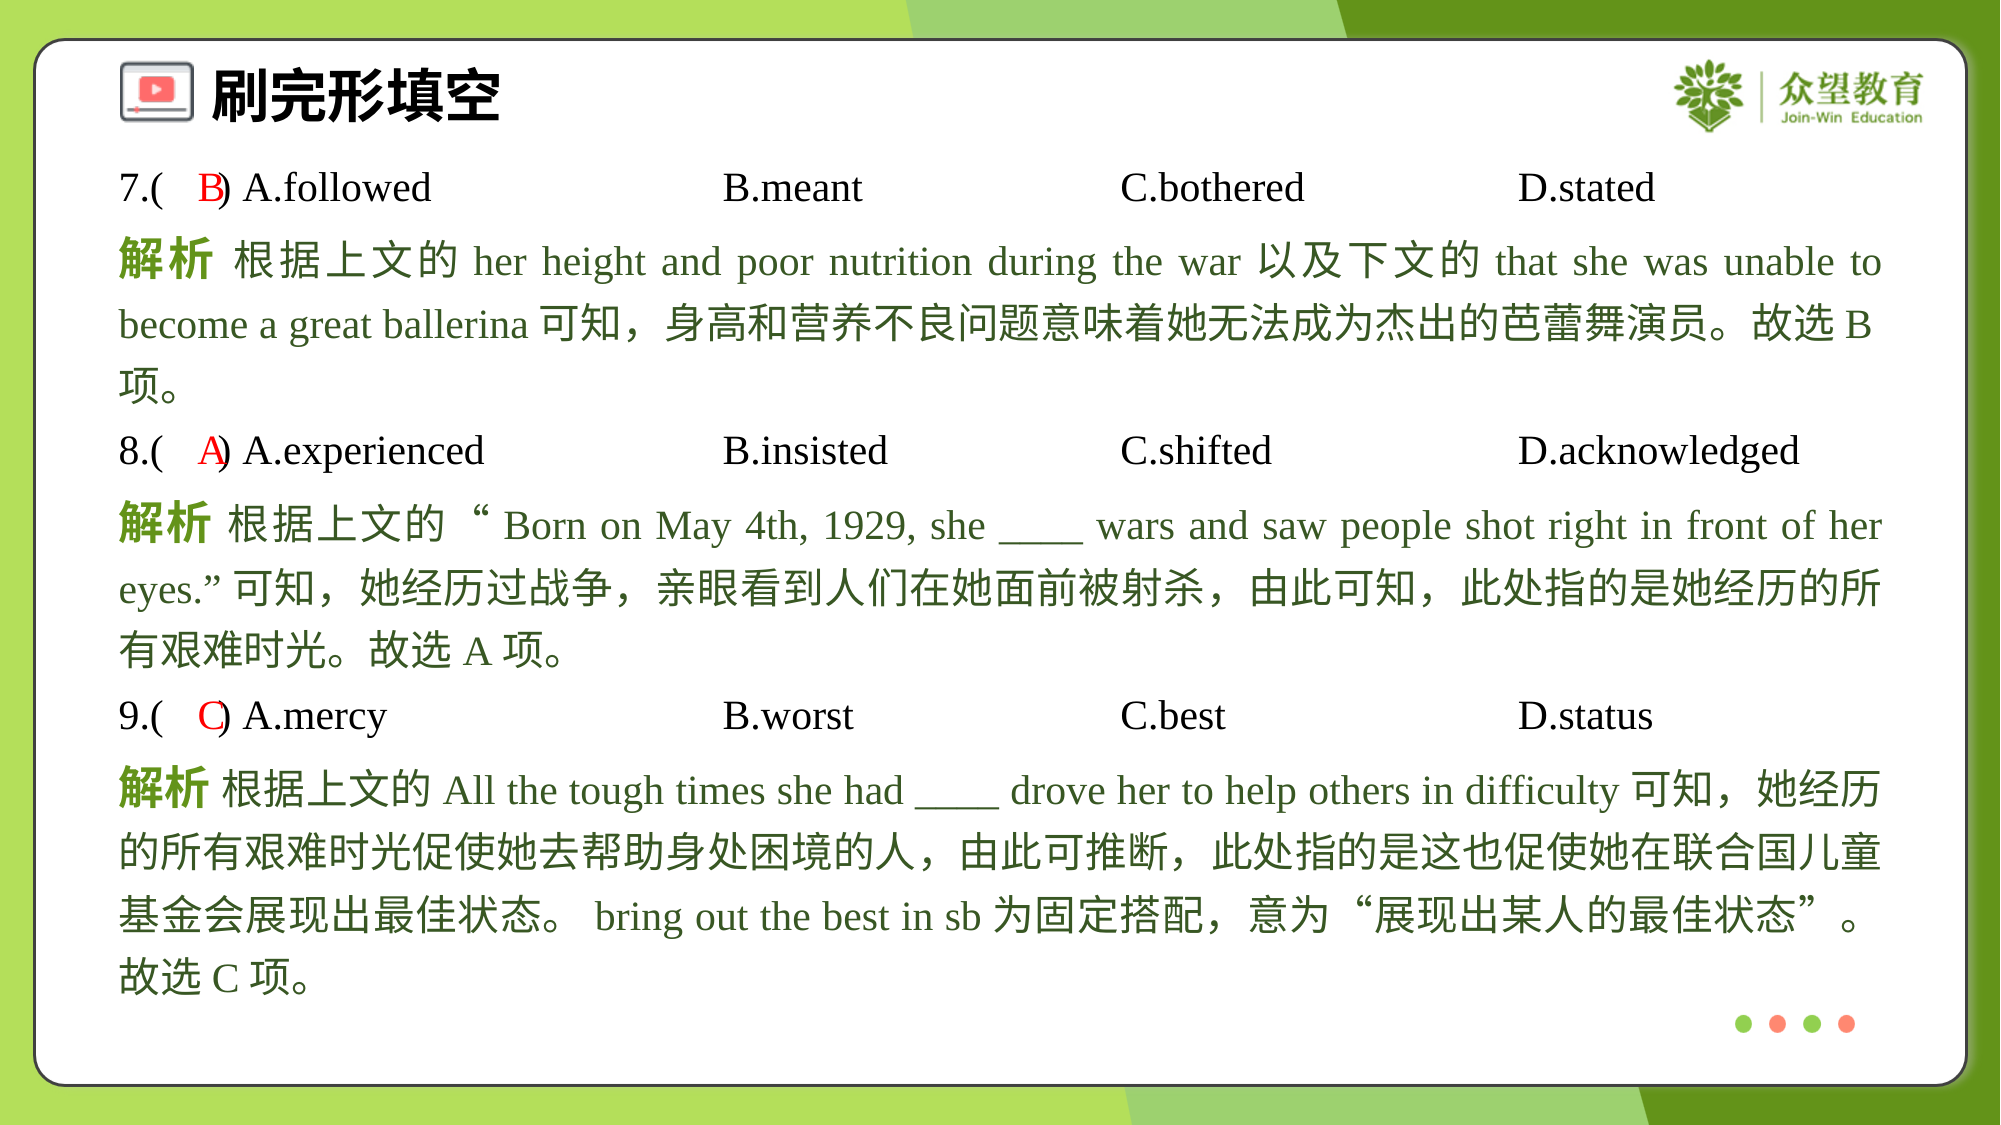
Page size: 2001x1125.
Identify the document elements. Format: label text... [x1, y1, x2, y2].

text_box 8.( ) A.experienced B.insisted C.shifted D.acknowledged [118, 410, 192, 468]
text_box 解析 根据上文的her height and poor nutrition during the war以及下文的that she was unable to become a great ballerina可知，身高和营养不良问题意味着她无法成为杰出的芭蕾舞演员。故选B项。 [118, 215, 1883, 405]
text_box 解析 根据上文的“Born on May 4th, 1929, she ____ wars and saw people shot right in front of her eyes.”可知，她经历过战争，亲眼看到人们在她面前被射杀，由此可知，此处指的是她经历的所有艰难时光。故选A项。 [118, 480, 1883, 670]
text_box A [192, 410, 233, 469]
text_box B [192, 146, 231, 205]
text_box 8.( ) A.experienced B.insisted C.shifted D.acknowledged [233, 410, 1883, 468]
text_box 9.( ) A.mercy B.worst C.best D.status [231, 675, 1883, 733]
text_box 9.( ) A.mercy B.worst C.best D.status [118, 675, 192, 733]
text_box 7.( ) A.followed B.meant C.bothered D.stated [231, 146, 1883, 204]
text_box 解析 根据上文的All the tough times she had ____ drove her to help others in difficulty可知，她经历的所有艰难时光促使她去帮助身处困境的人，由此可推断，此处指的是这也促使她在联合国儿童基金会展现出最佳状态。bring out the best in sb为固定搭配，意为“展现出某人的最佳状态”。故选C项。 [118, 744, 1883, 997]
text_box C [192, 675, 231, 733]
picture [0, 0, 2000, 1125]
text_box 7.( ) A.followed B.meant C.bothered D.stated [118, 146, 192, 204]
